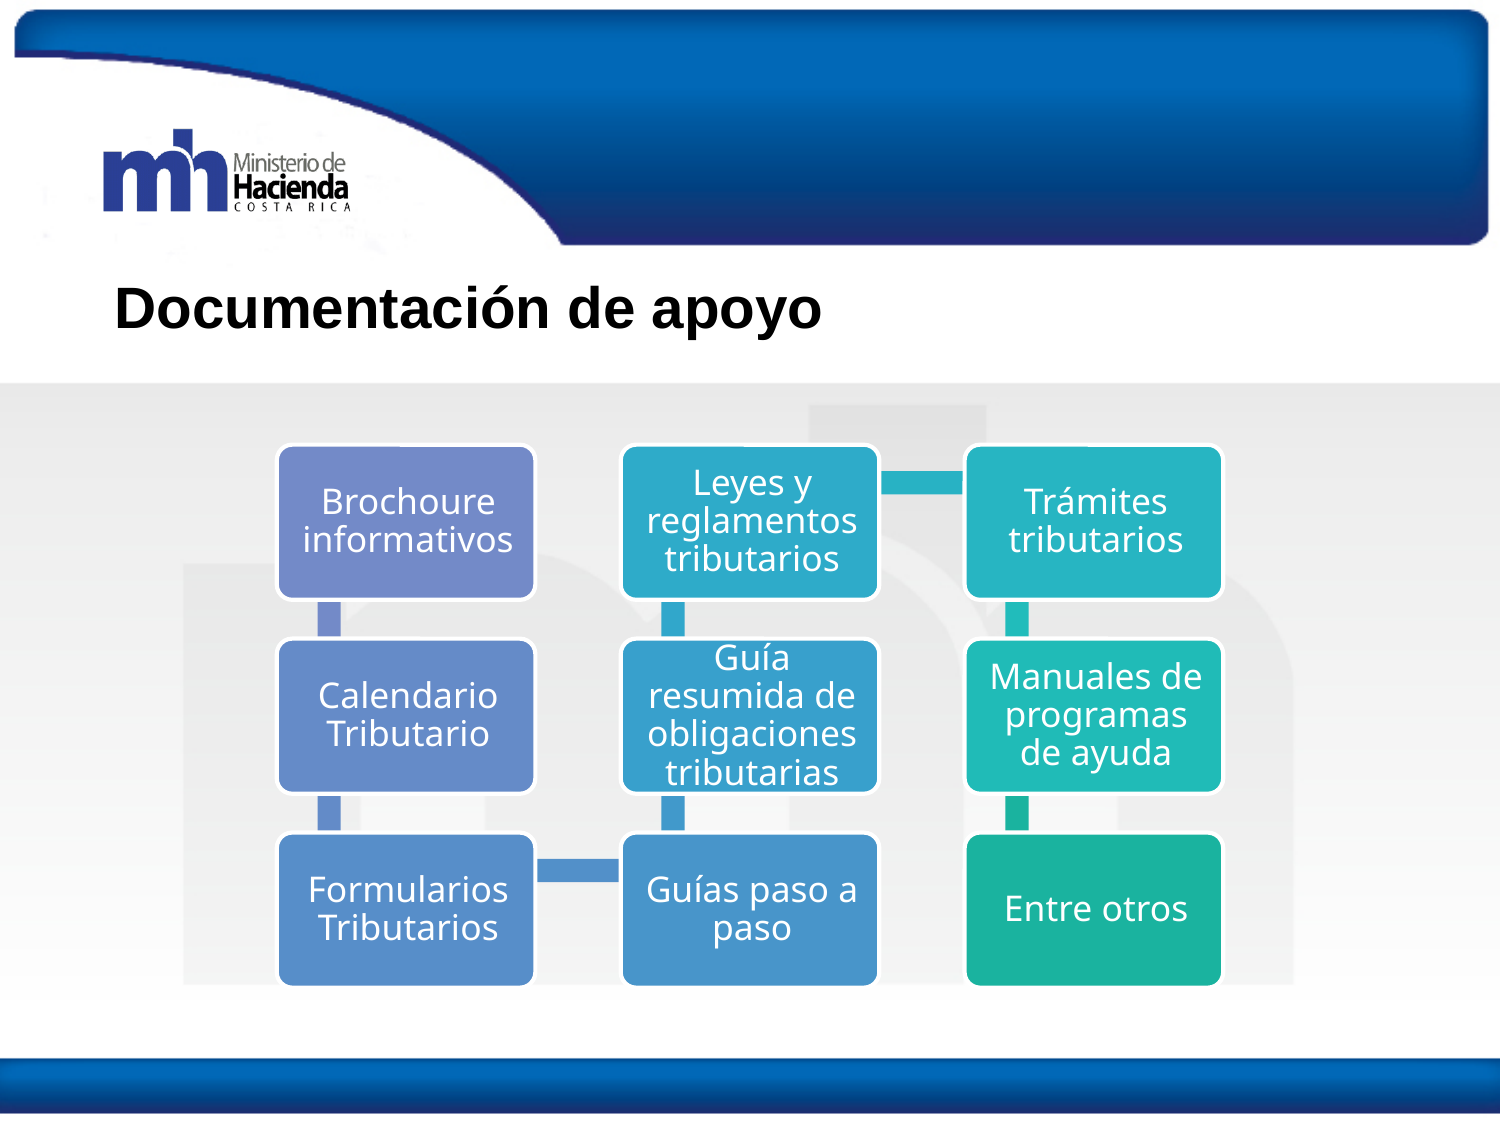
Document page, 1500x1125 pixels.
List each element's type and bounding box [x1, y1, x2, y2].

text_box [111, 444, 1389, 989]
picture [0, 0, 1500, 1125]
